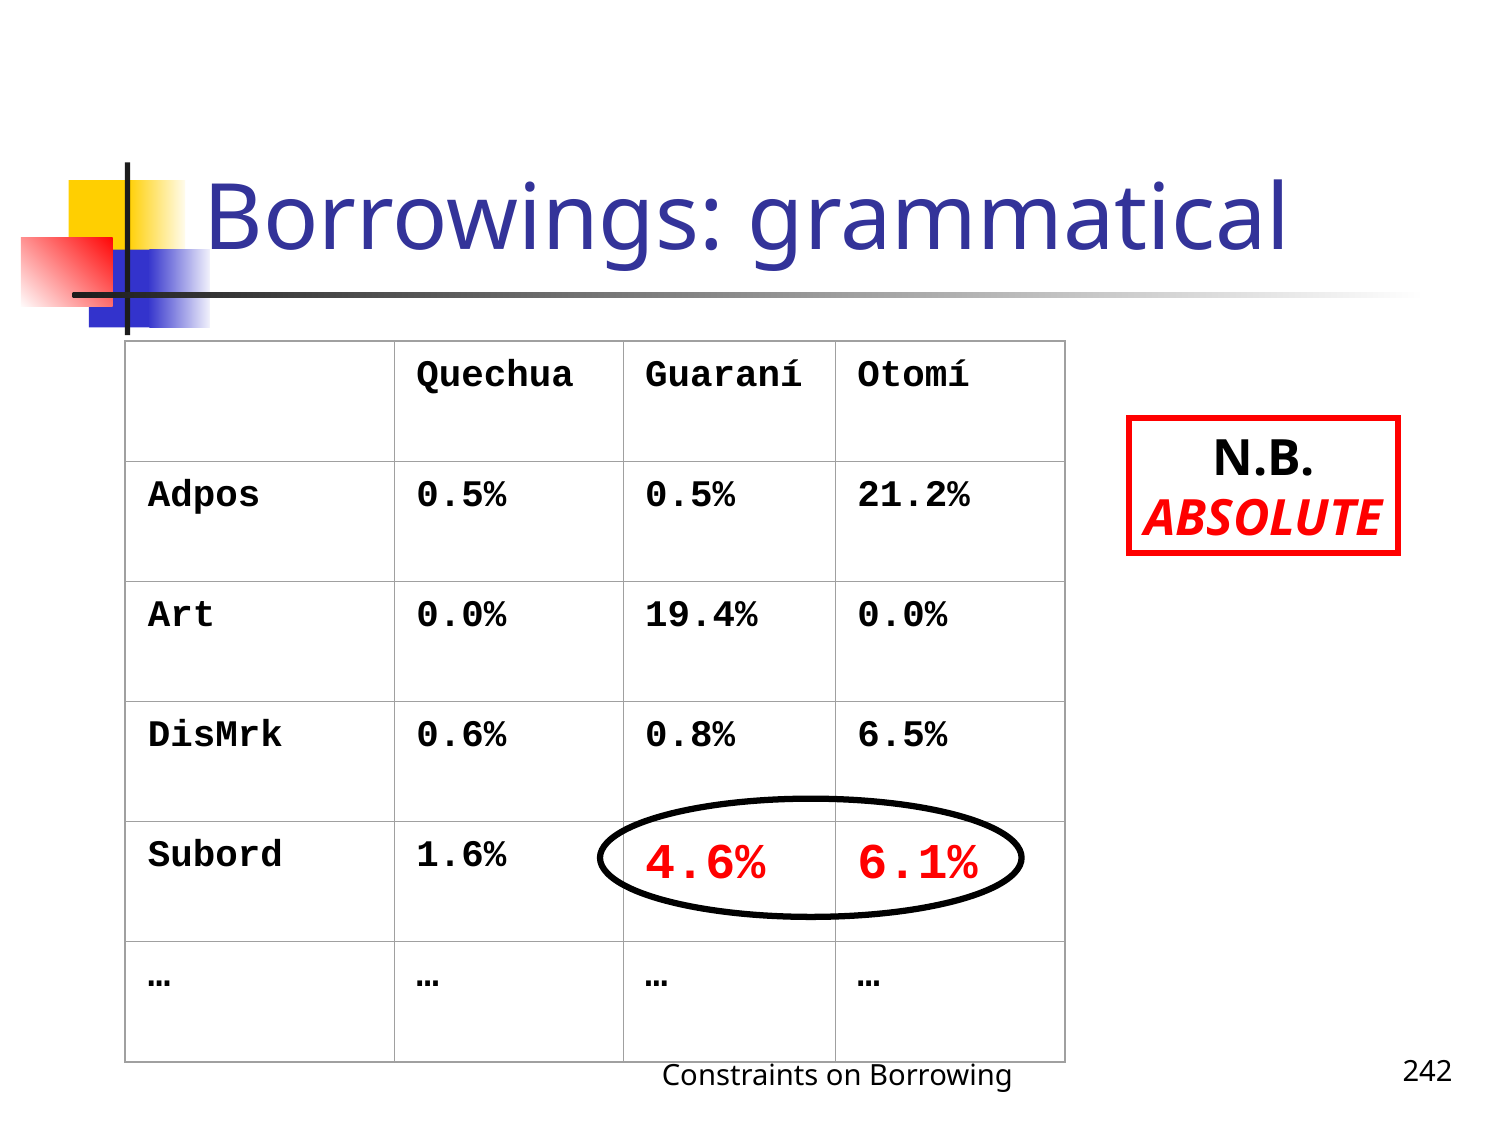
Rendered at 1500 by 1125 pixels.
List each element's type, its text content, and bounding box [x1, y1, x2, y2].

text_box N.B. ABSOLUTE [1129, 417, 1398, 553]
title Borrowings: grammatical [188, 224, 1468, 276]
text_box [124, 340, 1066, 1063]
text_box [0, 945, 1500, 1111]
text_box [0, 14, 1500, 224]
